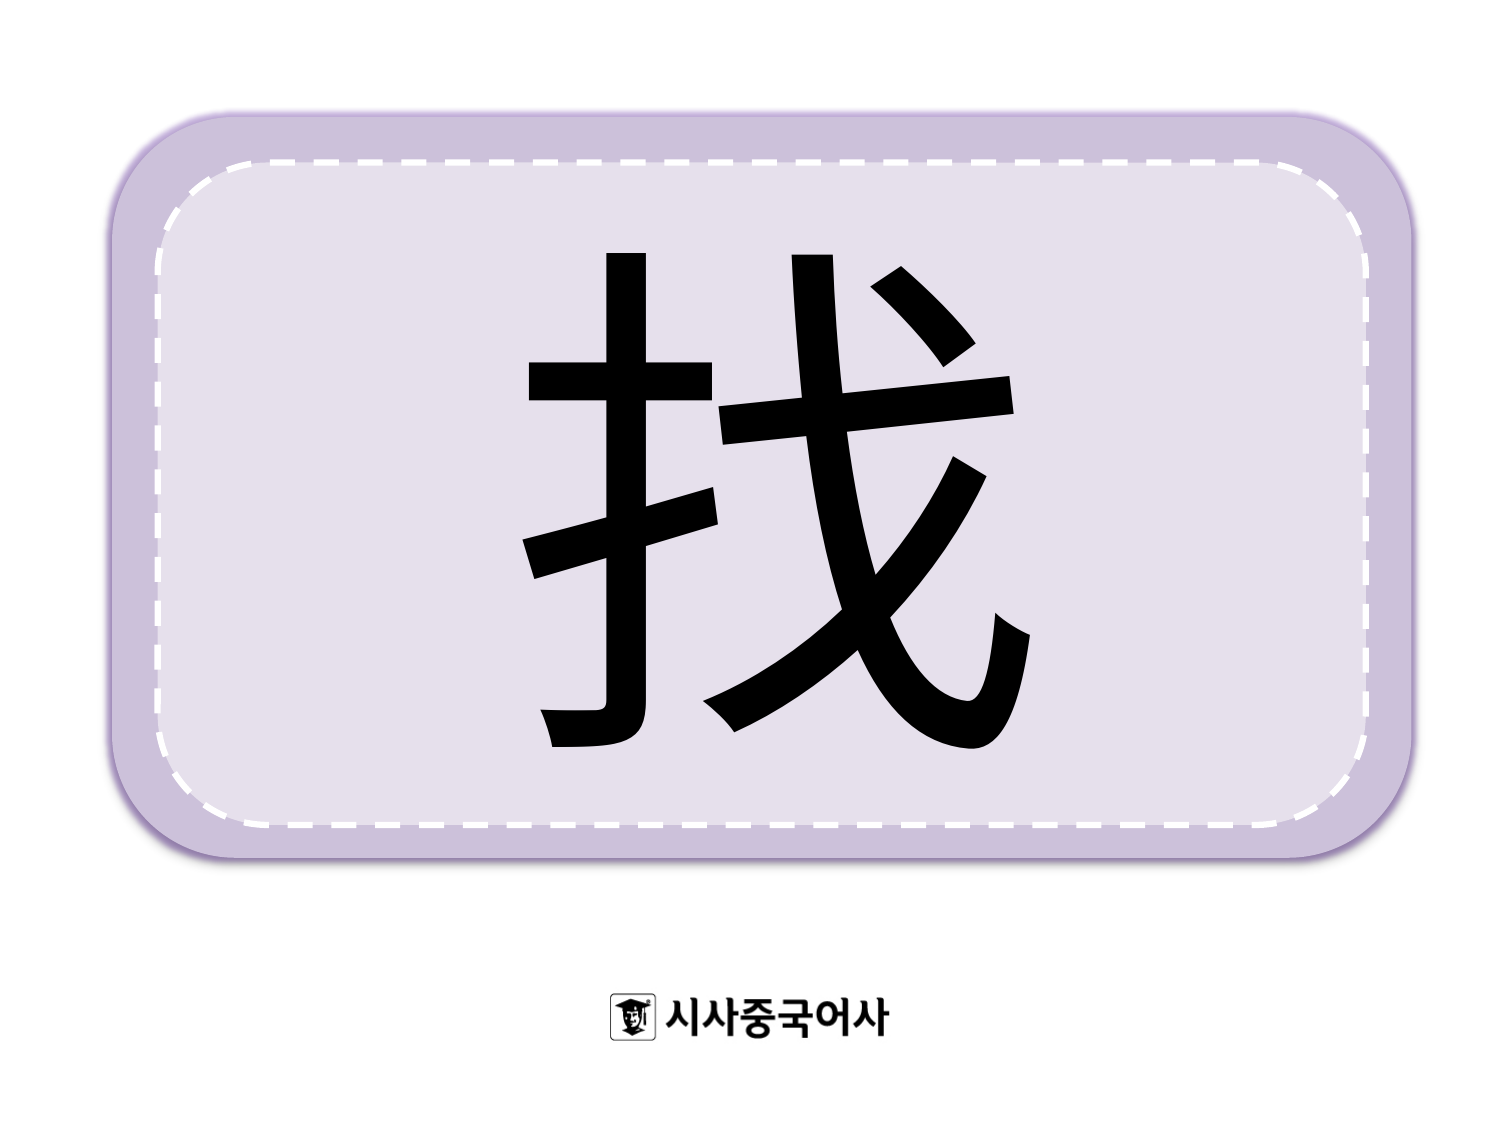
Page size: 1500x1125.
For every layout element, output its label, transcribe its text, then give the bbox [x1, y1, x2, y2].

picture [602, 987, 898, 1047]
text_box 找 [171, 160, 1380, 824]
